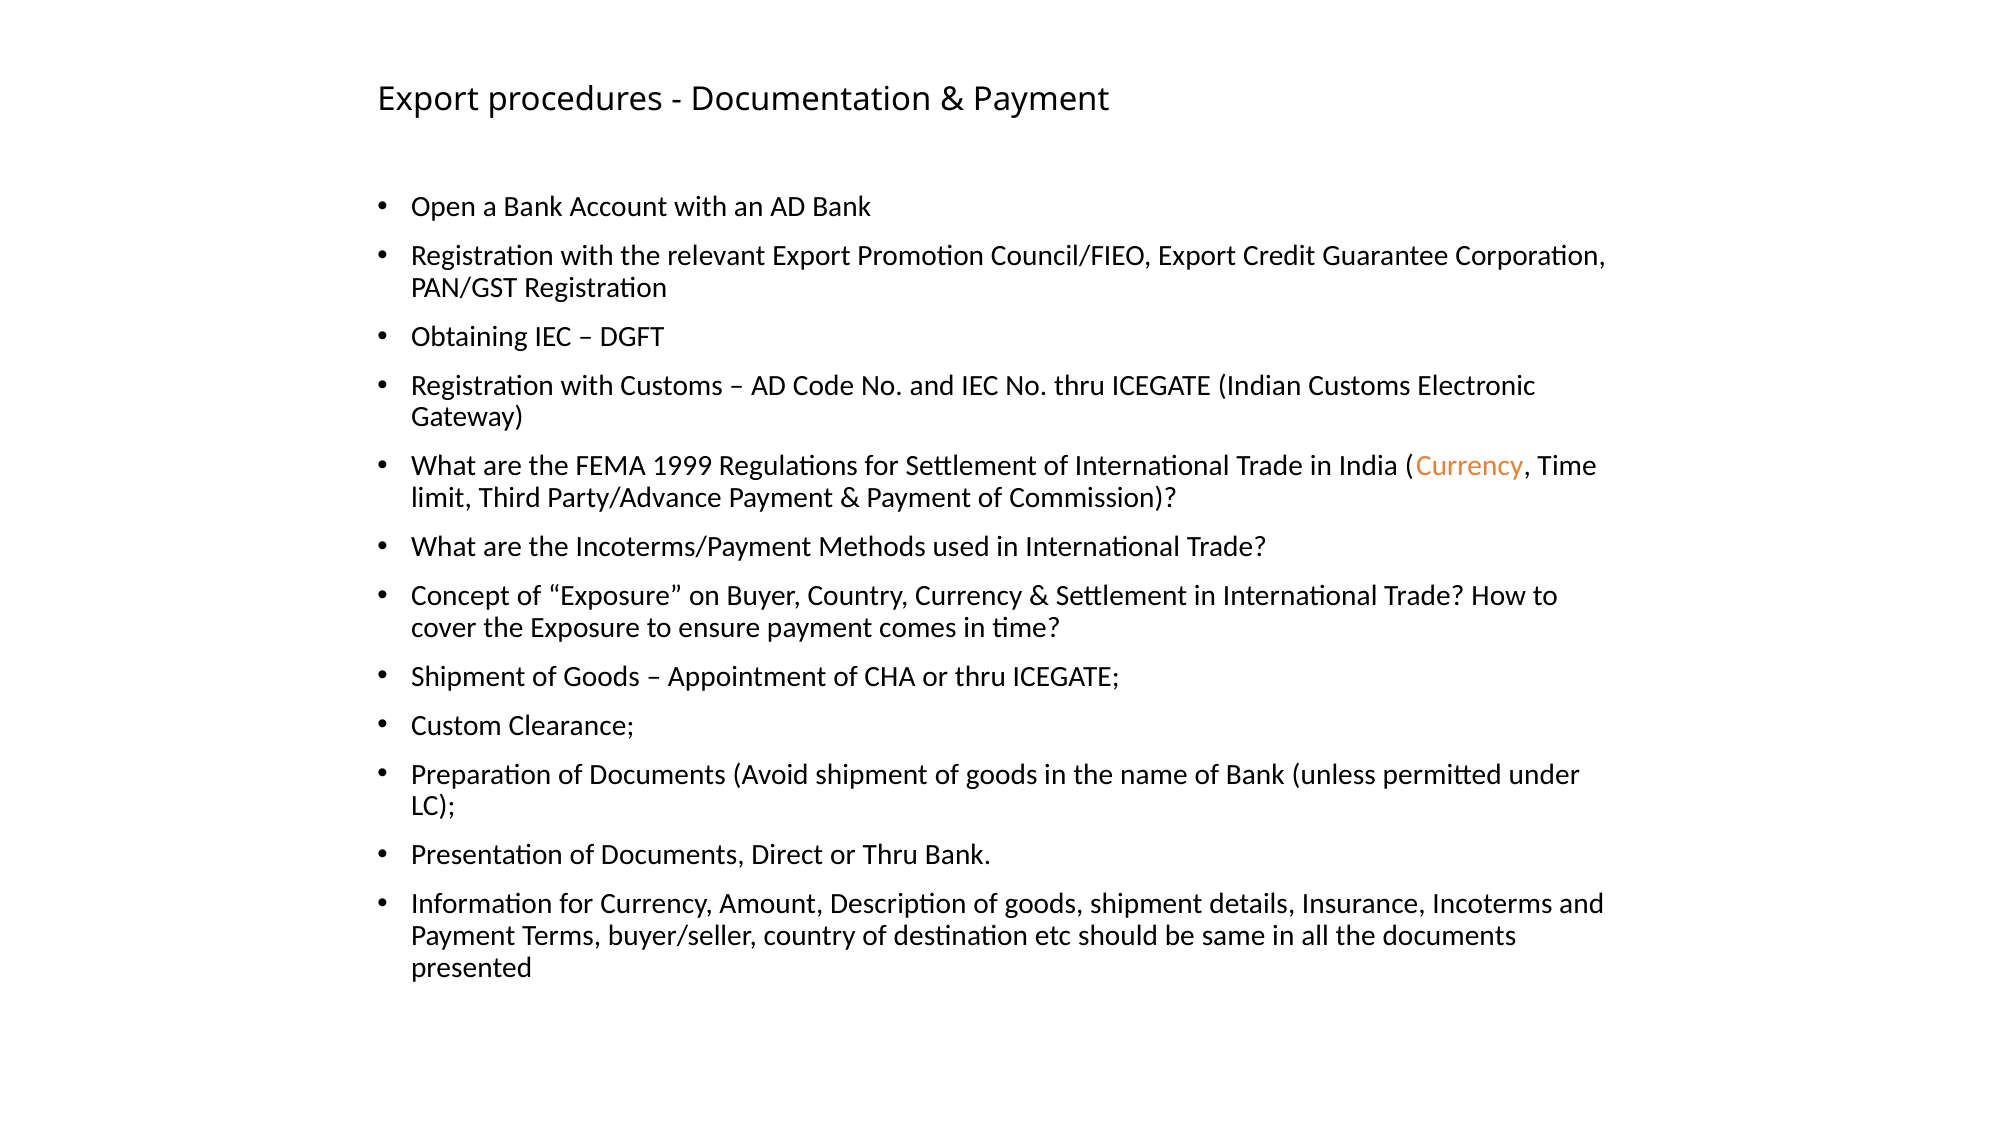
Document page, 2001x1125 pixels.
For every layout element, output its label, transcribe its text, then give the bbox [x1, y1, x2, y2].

title Export procedures - Documentation & Payment [362, 37, 1638, 175]
list Open a Bank Account with an AD Bank Registration with the relevant Export Promotion Council/FIEO, Export Credit Guarantee Corporation, PAN/GST Registration Obtaining IEC – DGFT Registration with Customs – AD Code No. and IEC No. thru ICEGATE (Indian Customs Electronic Gateway) What are the FEMA 1999 Regulations for Settlement of International Trade in India (Currency, Time limit, Third Party/Advance Payment & Payment of Commission)? What are the Incoterms/Payment Methods used in International Trade? Concept of “Exposure” on Buyer, Country, Currency & Settlement in International Trade? How to cover the Exposure to ensure payment comes in time? Shipment of Goods – Appointment of CHA or thru ICEGATE; Custom Clearance; Preparation of Documents (Avoid shipment of goods in the name of Bank (unless permitted under LC); Presentation of Documents, Direct or Thru Bank. Information for Currency, Amount, Description of goods, shipment details, Insurance, Incoterms and Payment Terms, buyer/seller, country of destination etc should be same in all the documents presented [362, 183, 1638, 1000]
